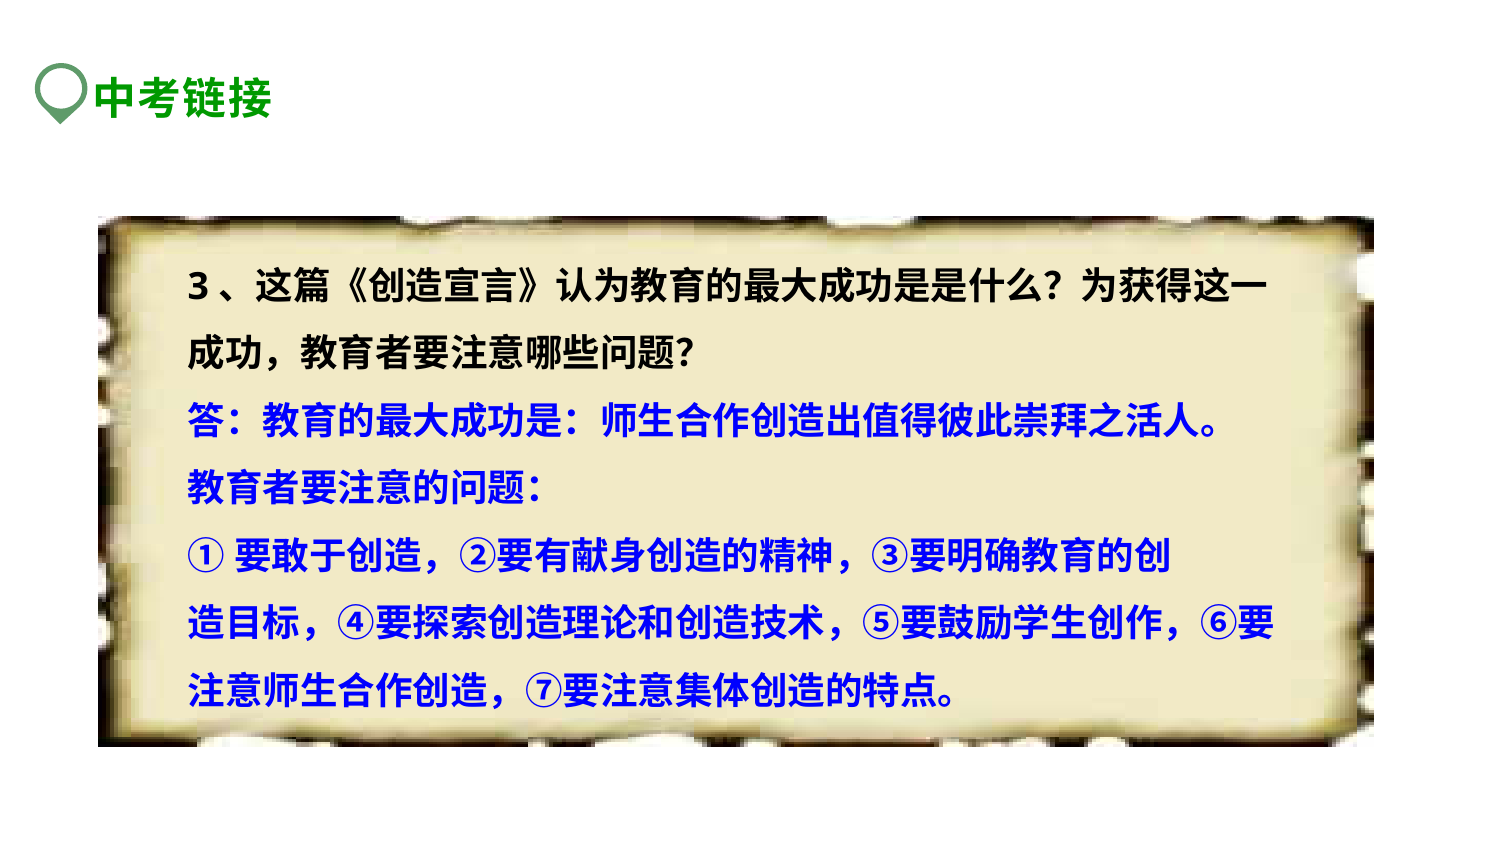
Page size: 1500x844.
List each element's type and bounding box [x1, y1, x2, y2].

picture [98, 216, 1374, 747]
text_box [34, 62, 295, 132]
